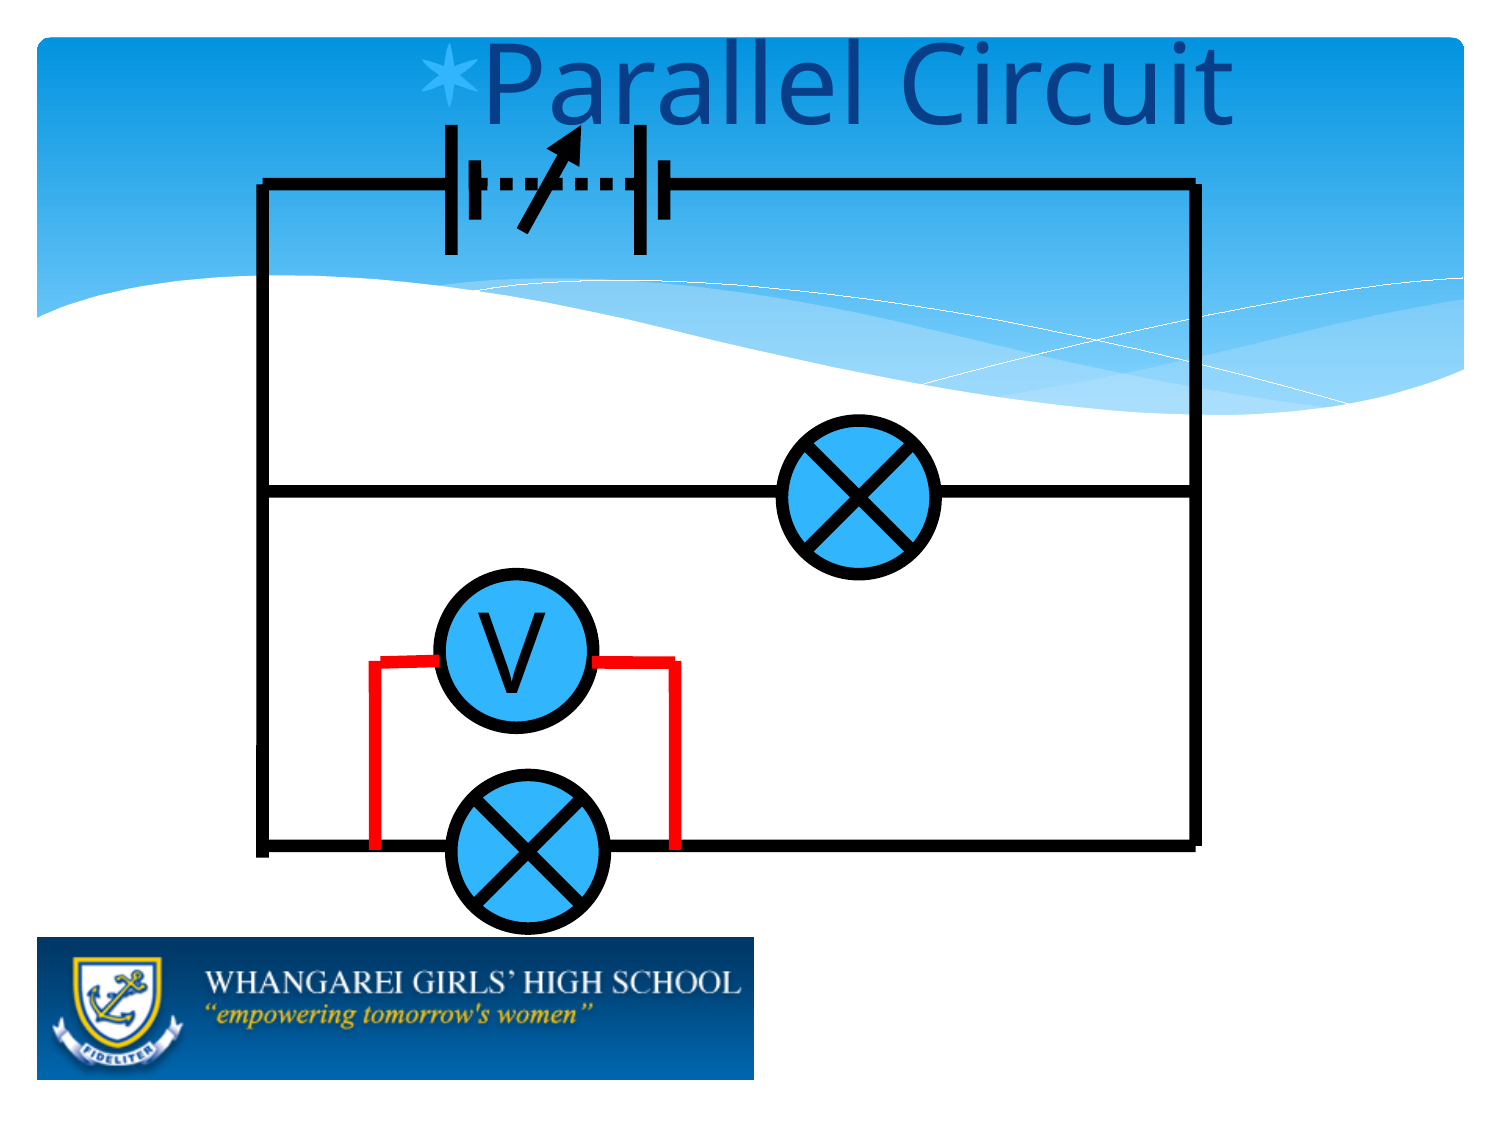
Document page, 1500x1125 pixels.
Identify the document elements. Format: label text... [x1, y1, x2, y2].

list Parallel Circuit [407, 31, 1471, 185]
table_cell Same [1190, 357, 1195, 386]
text_box [522, 124, 582, 232]
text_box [439, 573, 594, 729]
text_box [450, 774, 606, 929]
picture [37, 937, 754, 1080]
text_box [781, 420, 936, 575]
table_cell Same [1196, 356, 1201, 388]
